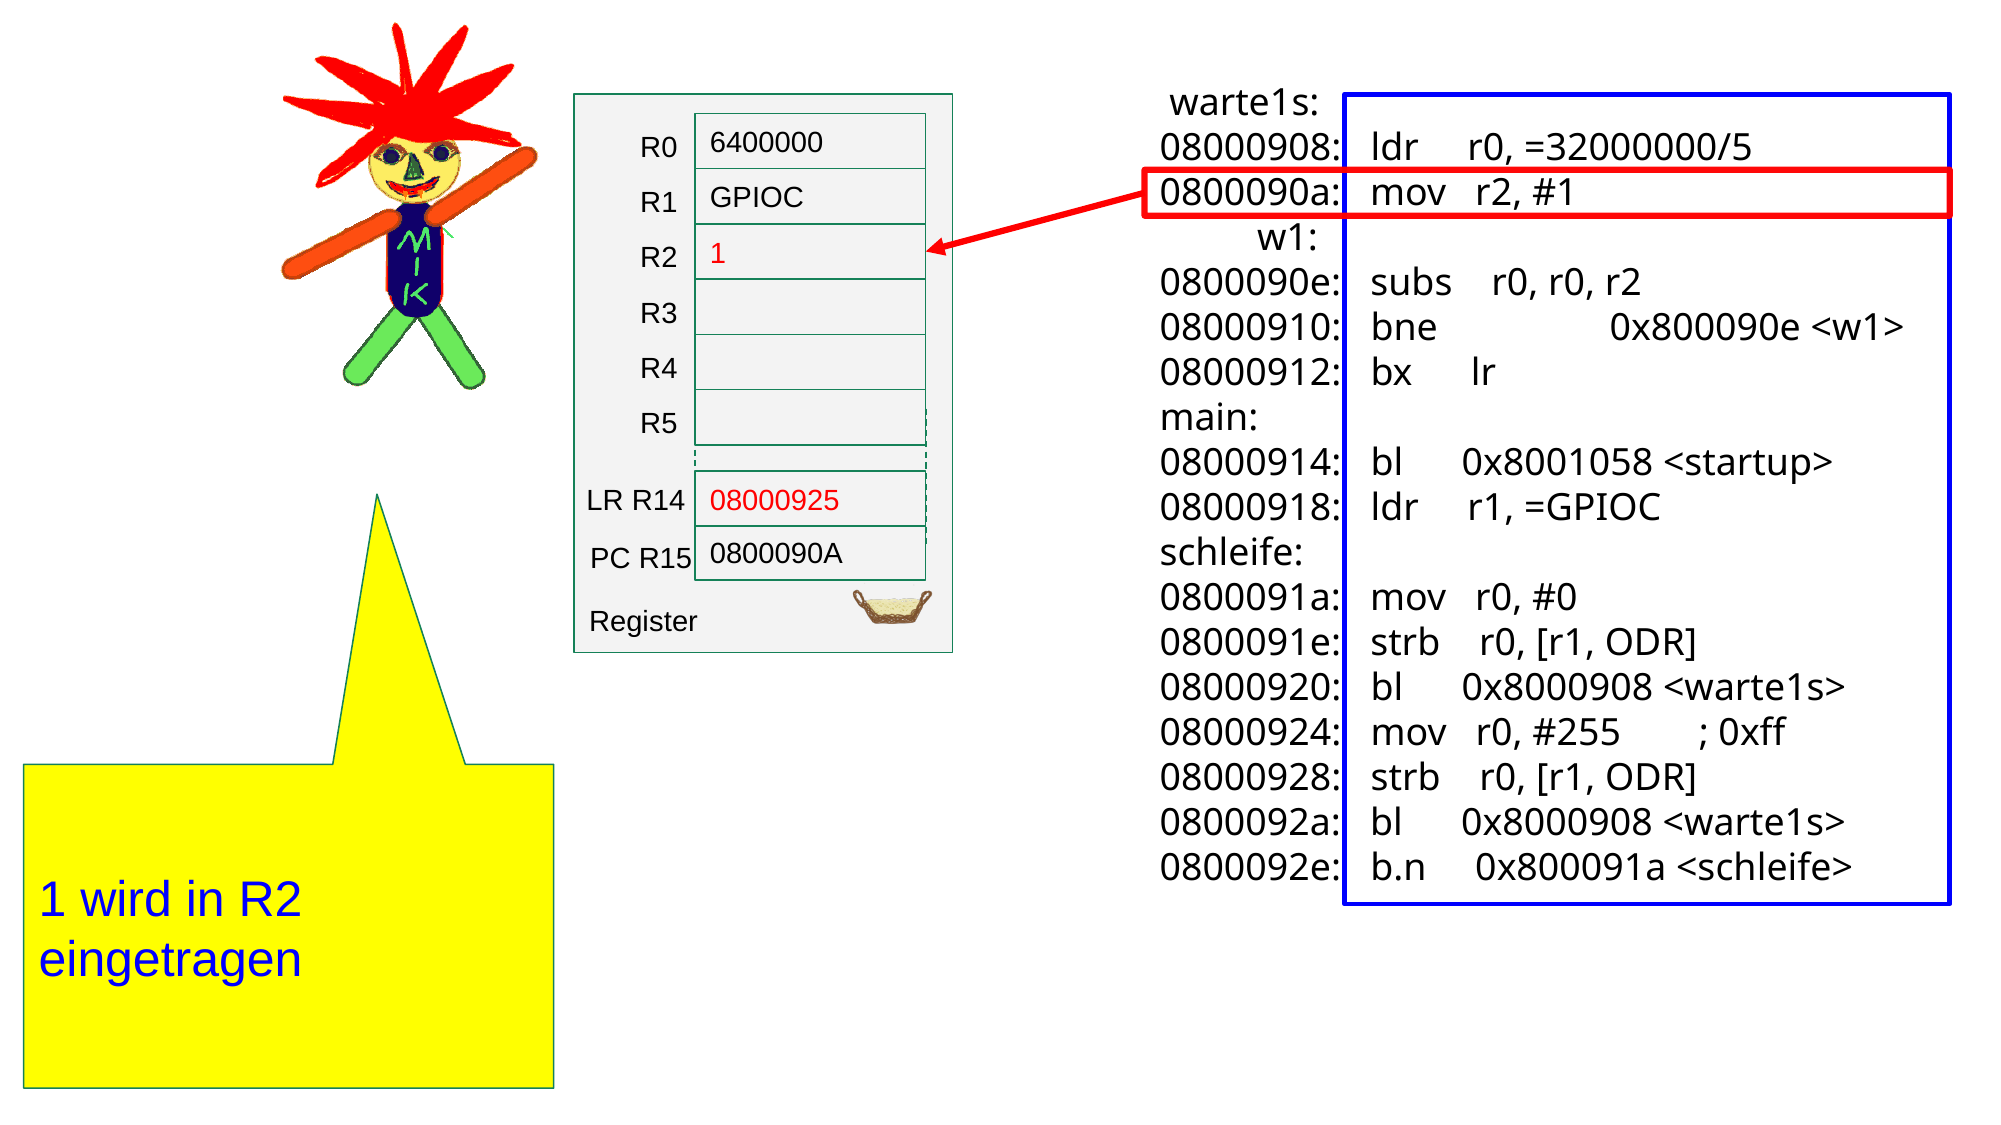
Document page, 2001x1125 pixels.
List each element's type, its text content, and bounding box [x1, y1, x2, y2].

picture [254, 13, 554, 399]
text_box [1144, 169, 1950, 216]
text_box warte1s: 08000908: ldr r0, =32000000/5 0800090a: mov r2, #1 w1: 0800090e: subs r0, r0, r2 08000910: bne 0x800090e <w1> 08000912: bx lr main: 08000914: bl 0x8001058 <startup> 08000918: ldr r1, =GPIOC schleife: 0800091a: mov r0, #0 0800091e: strb r0, [r1, ODR] 08000920: bl 0x8000908 <warte1s> 08000924: mov r0, #255 ; 0xff 08000928: strb r0, [r1, ODR] 0800092a: bl 0x8000908 <warte1s> 0800092e: b.n 0x800091a <schleife> [1144, 70, 1950, 169]
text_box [573, 93, 953, 653]
text_box [1344, 216, 1950, 904]
text_box warte1s: 08000908: ldr r0, =32000000/5 0800090a: mov r2, #1 w1: 0800090e: subs r0, r0, r2 08000910: bne 0x800090e <w1> 08000912: bx lr main: 08000914: bl 0x8001058 <startup> 08000918: ldr r1, =GPIOC schleife: 0800091a: mov r0, #0 0800091e: strb r0, [r1, ODR] 08000920: bl 0x8000908 <warte1s> 08000924: mov r0, #255 ; 0xff 08000928: strb r0, [r1, ODR] 0800092a: bl 0x8000908 <warte1s> 0800092e: b.n 0x800091a <schleife> [1144, 216, 1344, 904]
text_box 1 wird in R2 eingetragen [23, 494, 554, 1089]
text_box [925, 192, 1145, 252]
text_box [1344, 94, 1950, 169]
